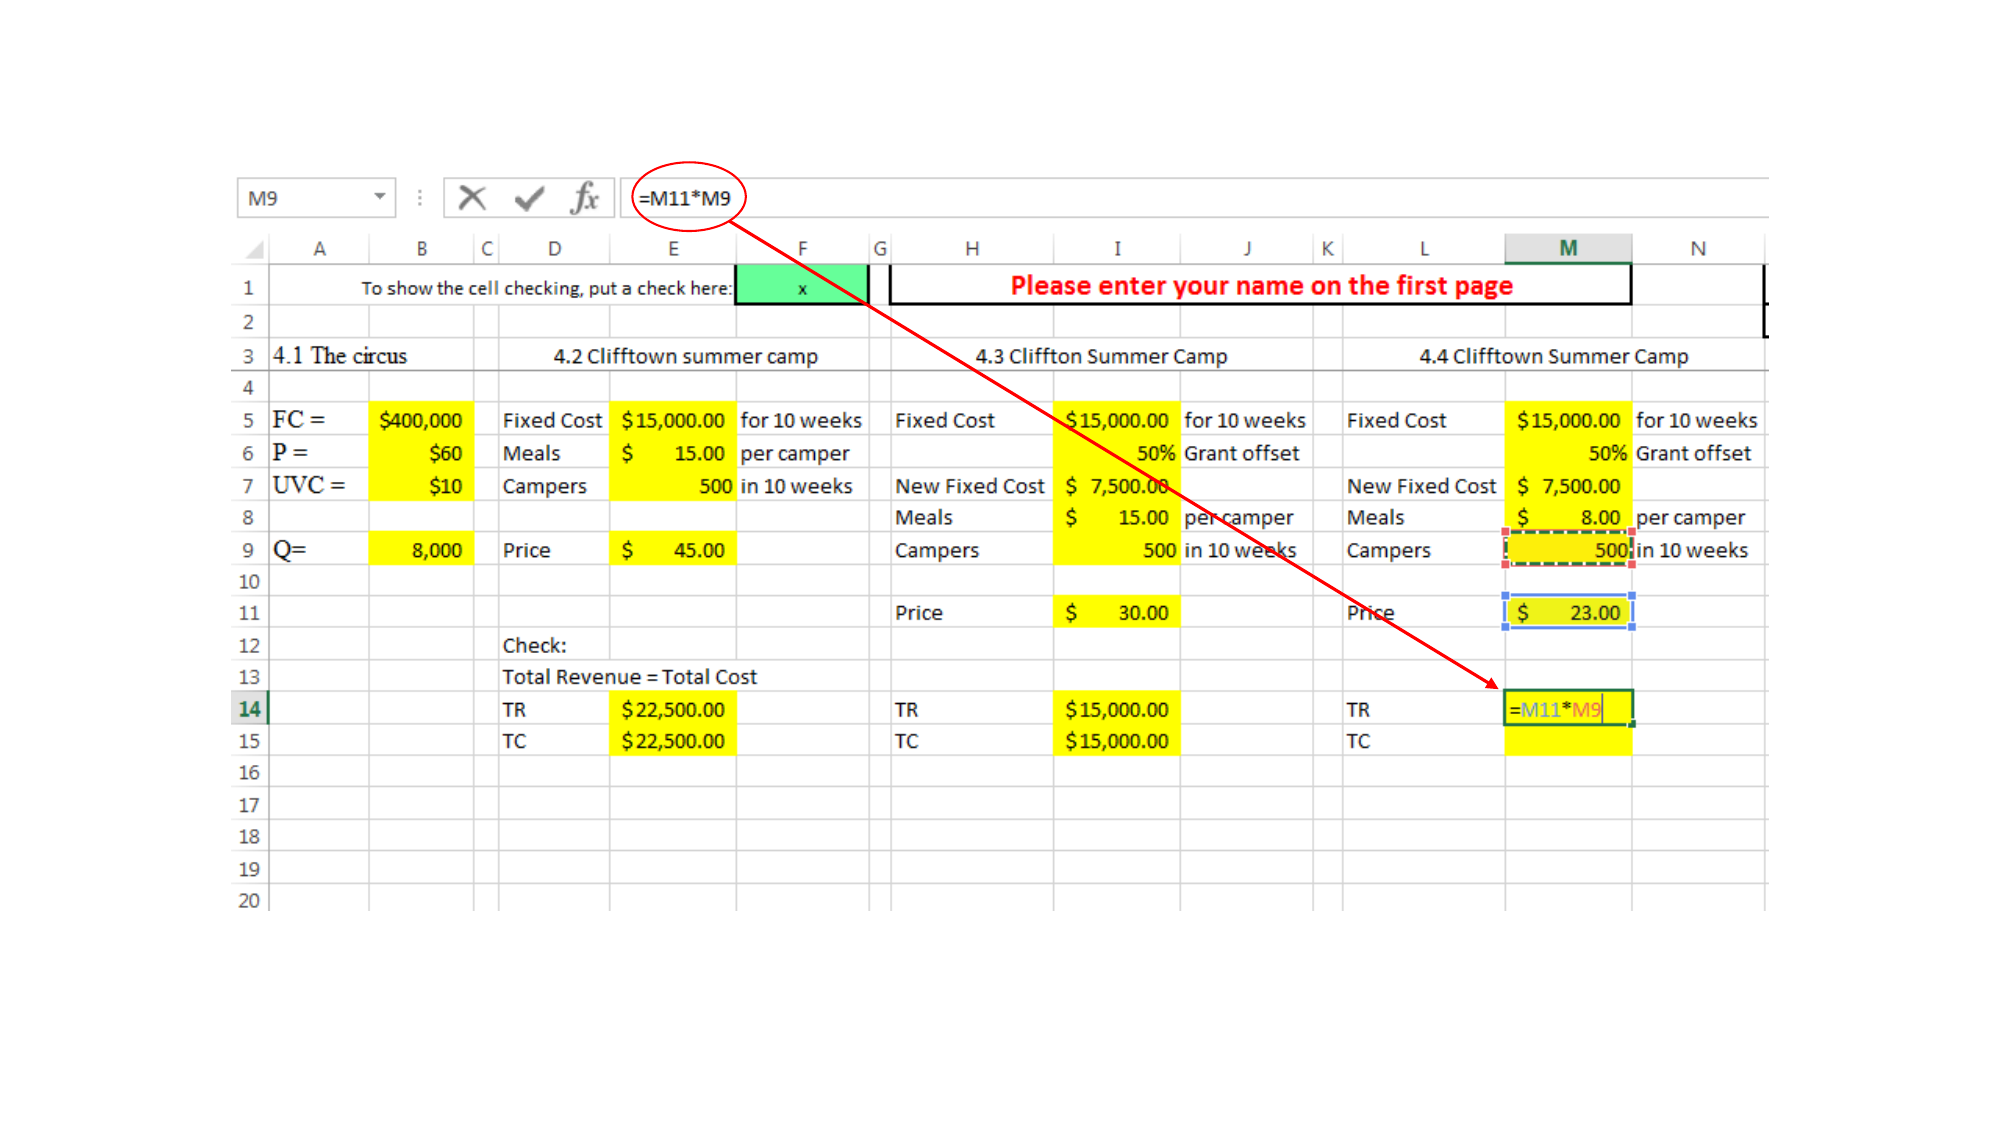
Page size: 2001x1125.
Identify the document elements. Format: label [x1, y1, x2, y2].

list [231, 162, 1769, 911]
text_box [729, 220, 1499, 690]
